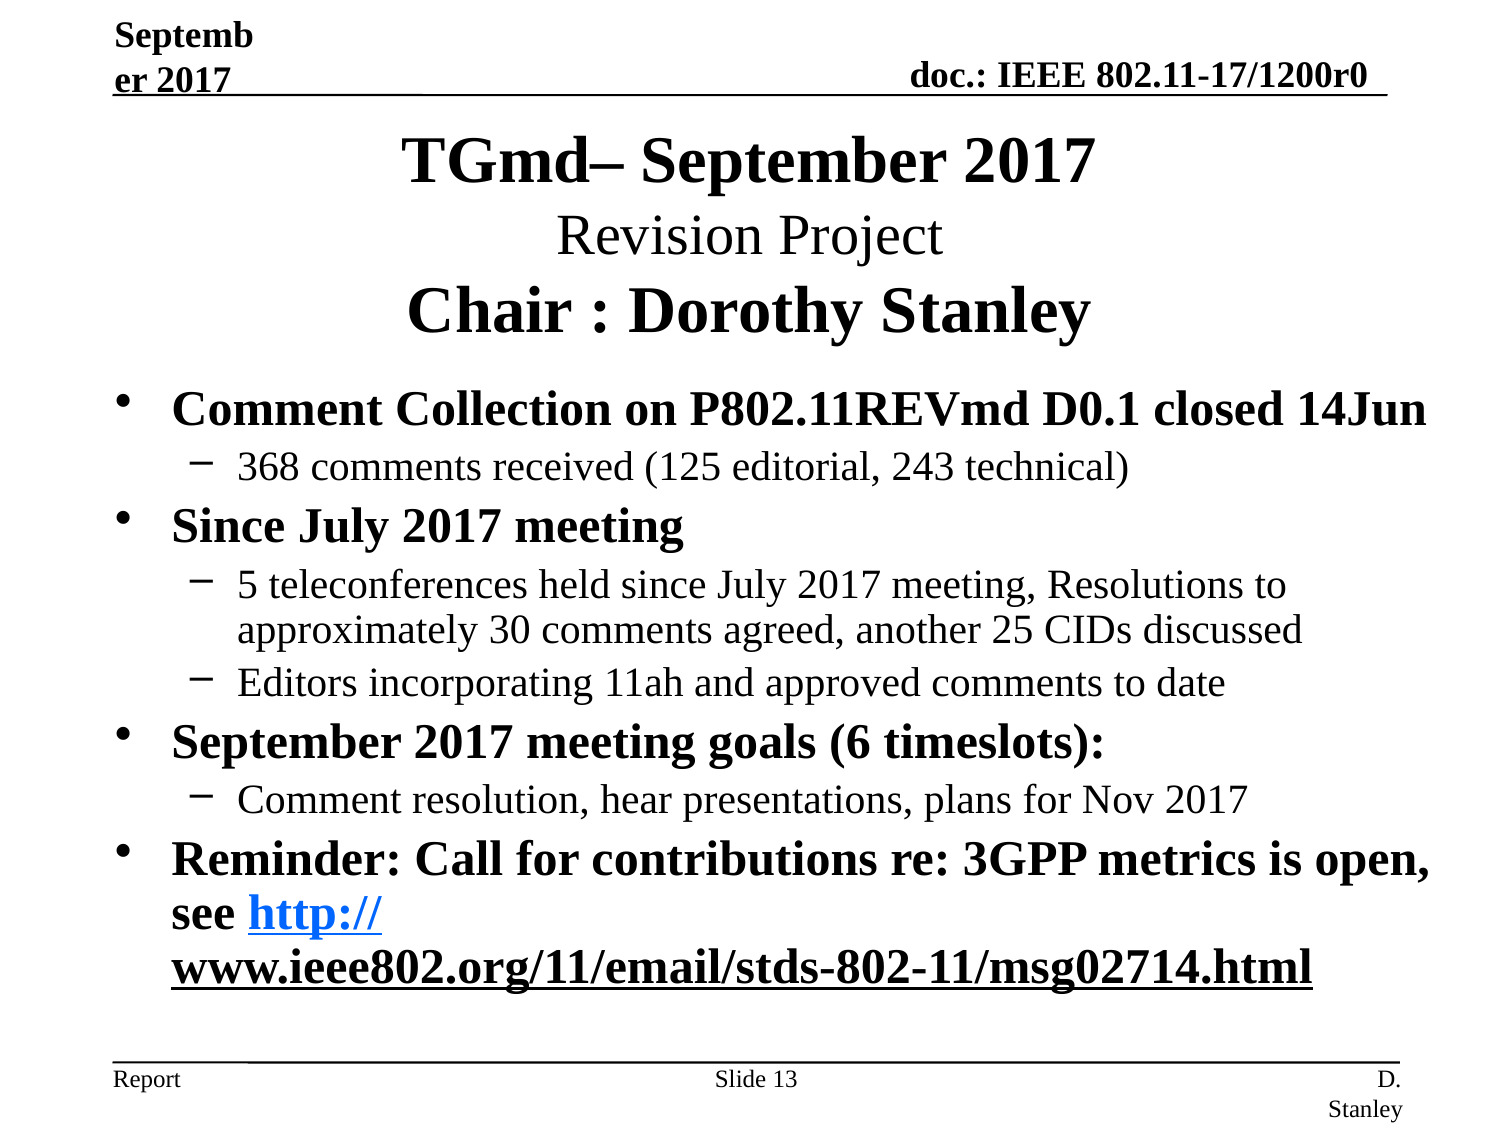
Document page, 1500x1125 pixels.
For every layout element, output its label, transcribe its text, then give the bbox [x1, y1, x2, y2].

slide_number Slide 13 [712, 1080, 800, 1093]
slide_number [114, 54, 269, 100]
title TGmd– September 2017 Revision Project Chair : Dorothy Stanley [112, 125, 1388, 338]
footer D. Stanley, HP Enterprise [1325, 1080, 1402, 1093]
list Comment Collection on P802.11REVmd D0.1 closed 14Jun 368 comments received (125 editorial, 243 technical) Since July 2017 meeting 5 teleconferences held since July 2017 meeting, Resolutions to approximately 30 comments agreed, another 25 CIDs discussed Editors incorporating 11ah and approved comments to date September 2017 meeting goals (6 timeslots): Comment resolution, hear presentations, plans for Nov 2017 Reminder: Call for contributions re: 3GPP metrics is open, see http://www.ieee802.org/11/email/stds-802-11/msg02714.html [99, 375, 1450, 1080]
